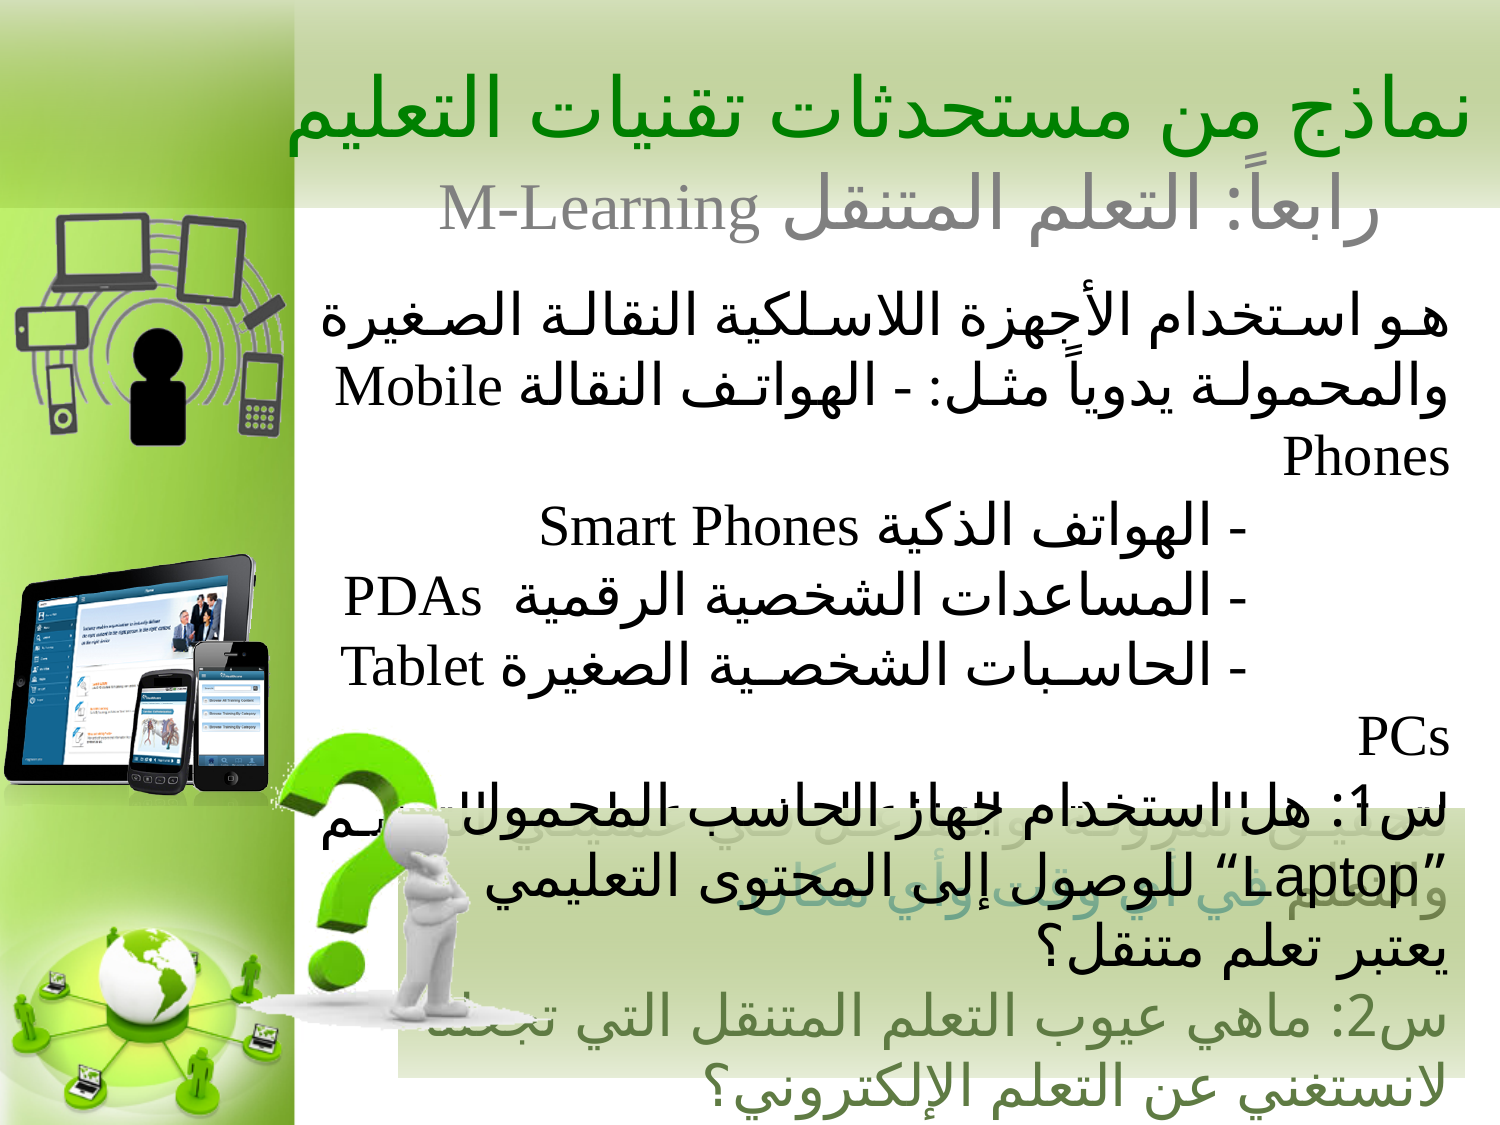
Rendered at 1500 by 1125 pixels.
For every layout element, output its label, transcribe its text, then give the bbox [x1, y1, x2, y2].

text_box نماذج من مستحدثات تقنيات التعليم [265, 45, 1495, 163]
text_box رابعاً: التعلم المتنقل M-Learning [360, 147, 1460, 252]
picture [0, 198, 1500, 1125]
text_box [0, 0, 1500, 208]
text_box س1: هل استخدام جهاز الحاسب المحمول ”Laptop“ للوصول إلى المحتوى التعليمي يعتبر تعلم متنقل؟ س2: ماهي عيوب التعلم المتنقل التي تجعلنا لانستغني عن التعلم الإلكتروني؟ [398, 808, 1465, 1078]
text_box هو استخدام الأجهزة اللاسلكية النقالة الصغيرة والمحمولة يدوياً مثل: - الهواتف النقالة Mobile Phones - الهواتف الذكية Smart Phones - المساعدات الشخصية الرقمية PDAs - الحاسبات الشخصية الصغيرة Tablet PCs لتحقيق المرونة والتفاعل في عمليتي التعليم والتعلم في أي وقت وأي مكان. [304, 269, 1466, 970]
